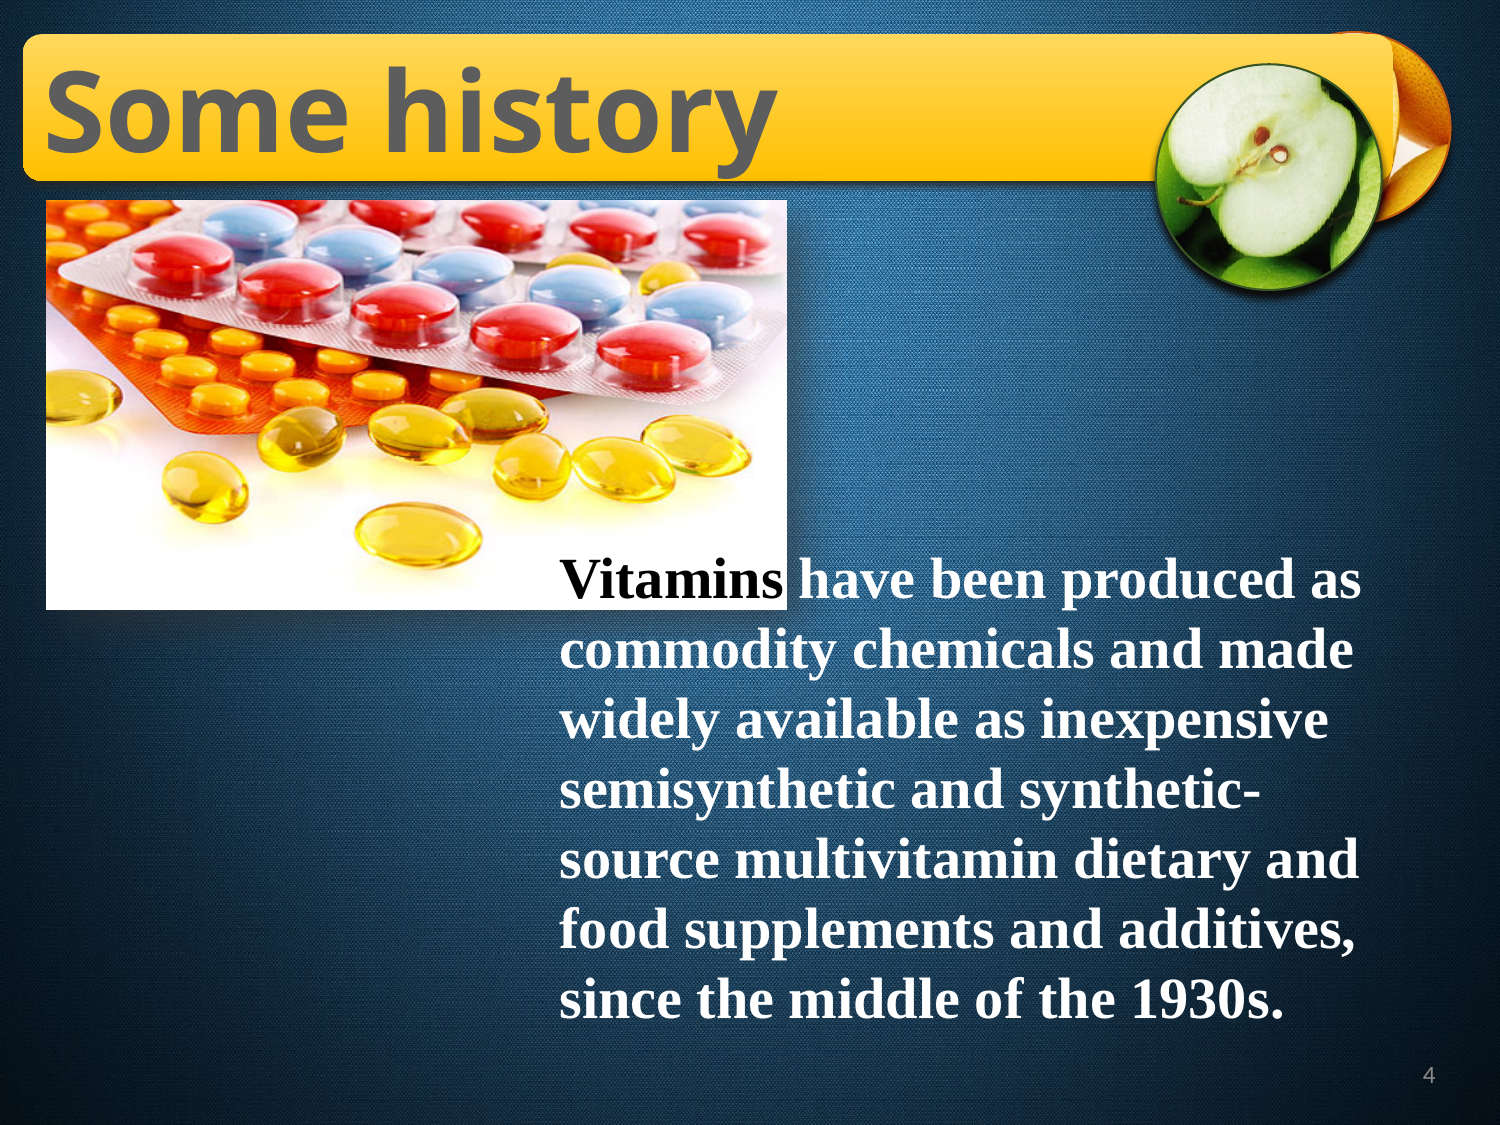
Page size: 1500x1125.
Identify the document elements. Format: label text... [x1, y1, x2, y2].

text_box Vitamins have been produced as commodity chemicals and made widely available as inexpensive semisynthetic and synthetic-source multivitamin dietary and food supplements and additives, since the middle of the 1930s. [544, 533, 1434, 1038]
picture [0, 0, 1500, 1125]
text_box [1154, 63, 1383, 291]
slide_number 4 [1377, 1043, 1451, 1104]
text_box Some history [21, 33, 1394, 182]
text_box [1386, 36, 1452, 220]
